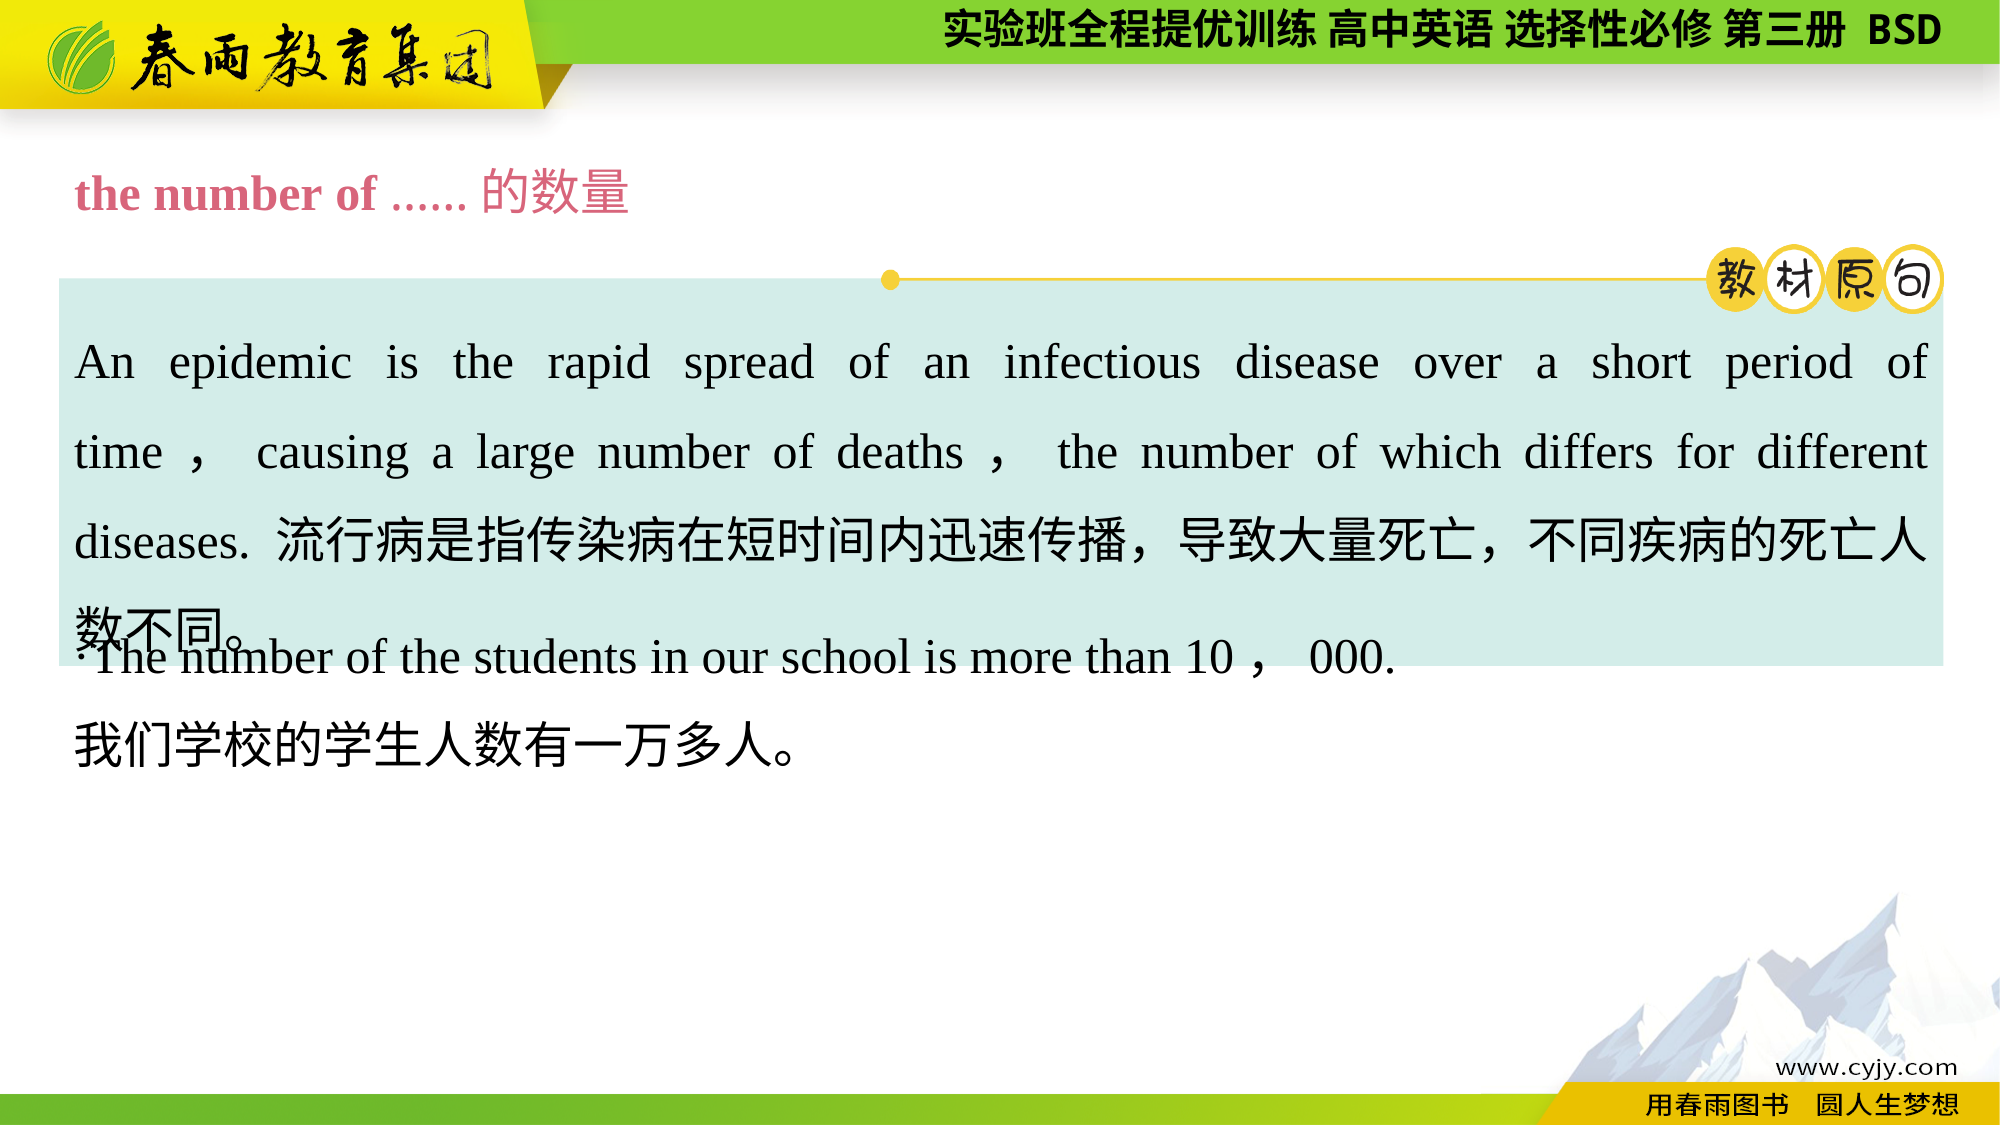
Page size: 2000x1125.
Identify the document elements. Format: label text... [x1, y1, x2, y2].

picture [0, 0, 2000, 1125]
text_box ·The number of the students in our school is more than 10，000. 我们学校的学生人数有一万多人。 [58, 586, 1804, 781]
text_box An epidemic is the rapid spread of an infectious disease over a short period of time，causing a large number of deaths，the number of which differs for different diseases. 流行病是指传染病在短时间内迅速传播，导致大量死亡，不同疾病的死亡人数不同。 [59, 278, 1944, 666]
list the number of ……的数量 [59, 122, 1944, 217]
